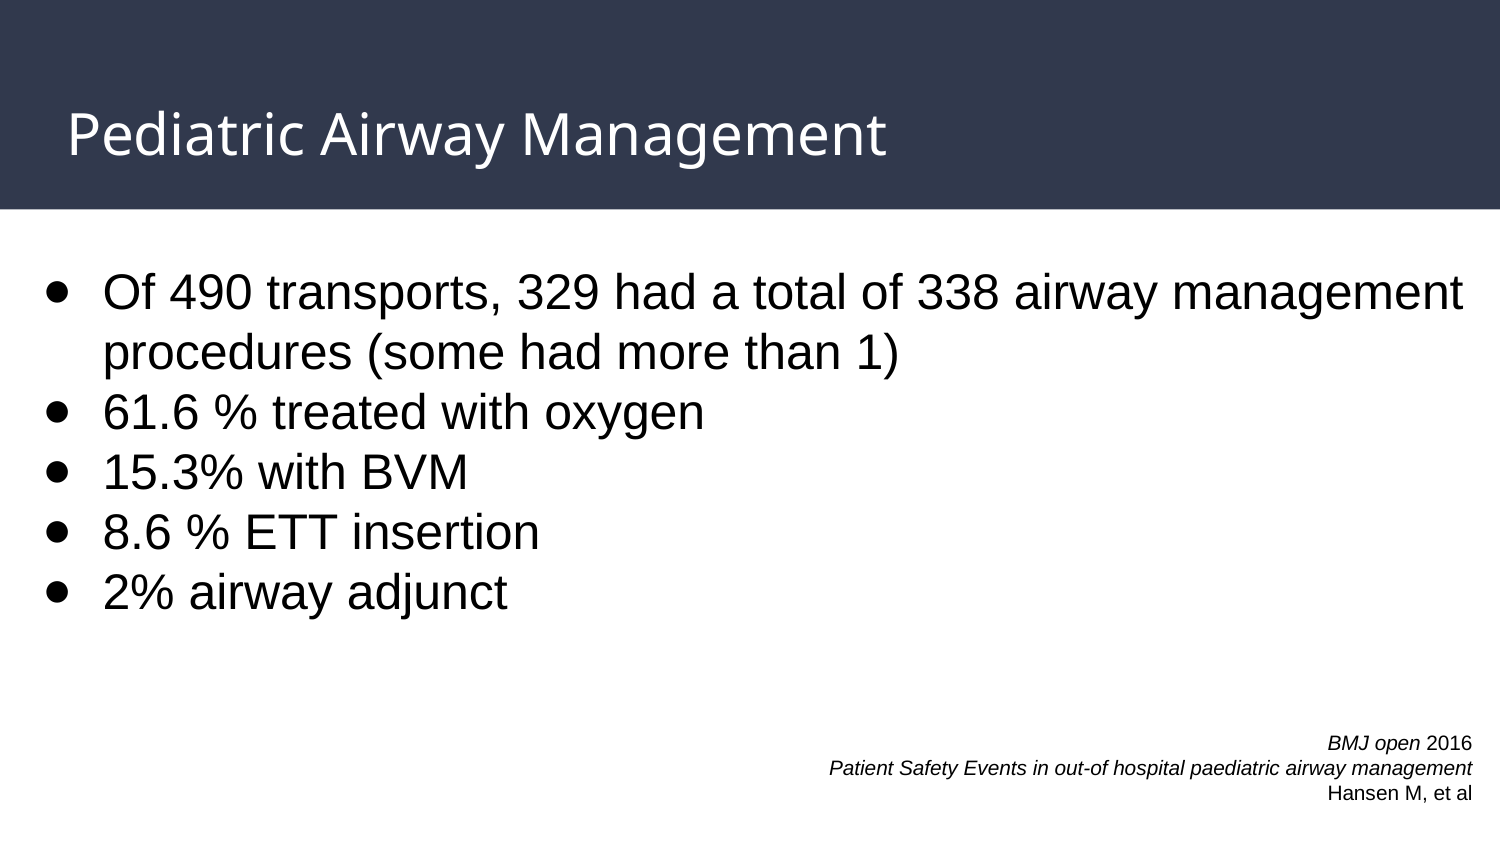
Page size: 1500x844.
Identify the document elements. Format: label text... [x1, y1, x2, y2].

text_box Of 490 transports, 329 had a total of 338 airway management procedures (some had more than 1) 61.6 % treated with oxygen 15.3% with BVM 8.6 % ETT insertion 2% airway adjunct BMJ open 2016 Patient Safety Events in out-of hospital paediatric airway management Hansen M, et al [12, 244, 1488, 762]
title Pediatric Airway Management [51, 82, 1449, 185]
